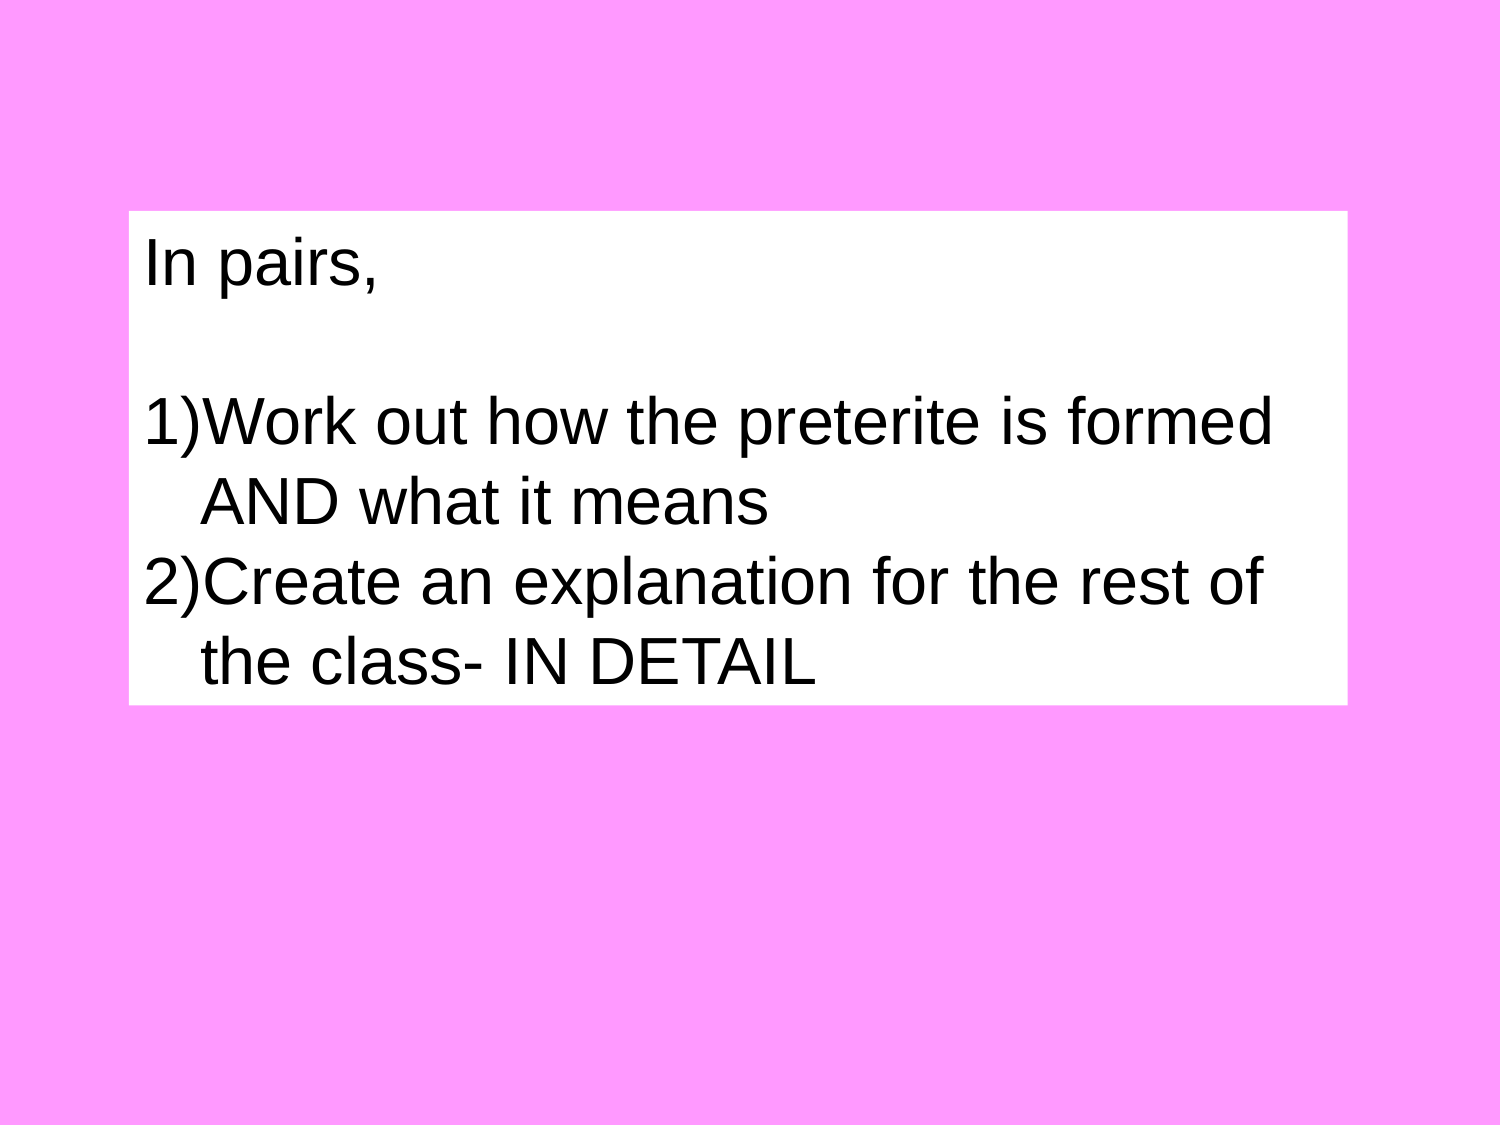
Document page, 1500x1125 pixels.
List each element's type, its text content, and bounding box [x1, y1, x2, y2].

text_box In pairs, Work out how the preterite is formed AND what it means Create an explanation for the rest of the class- IN DETAIL [128, 210, 1348, 706]
